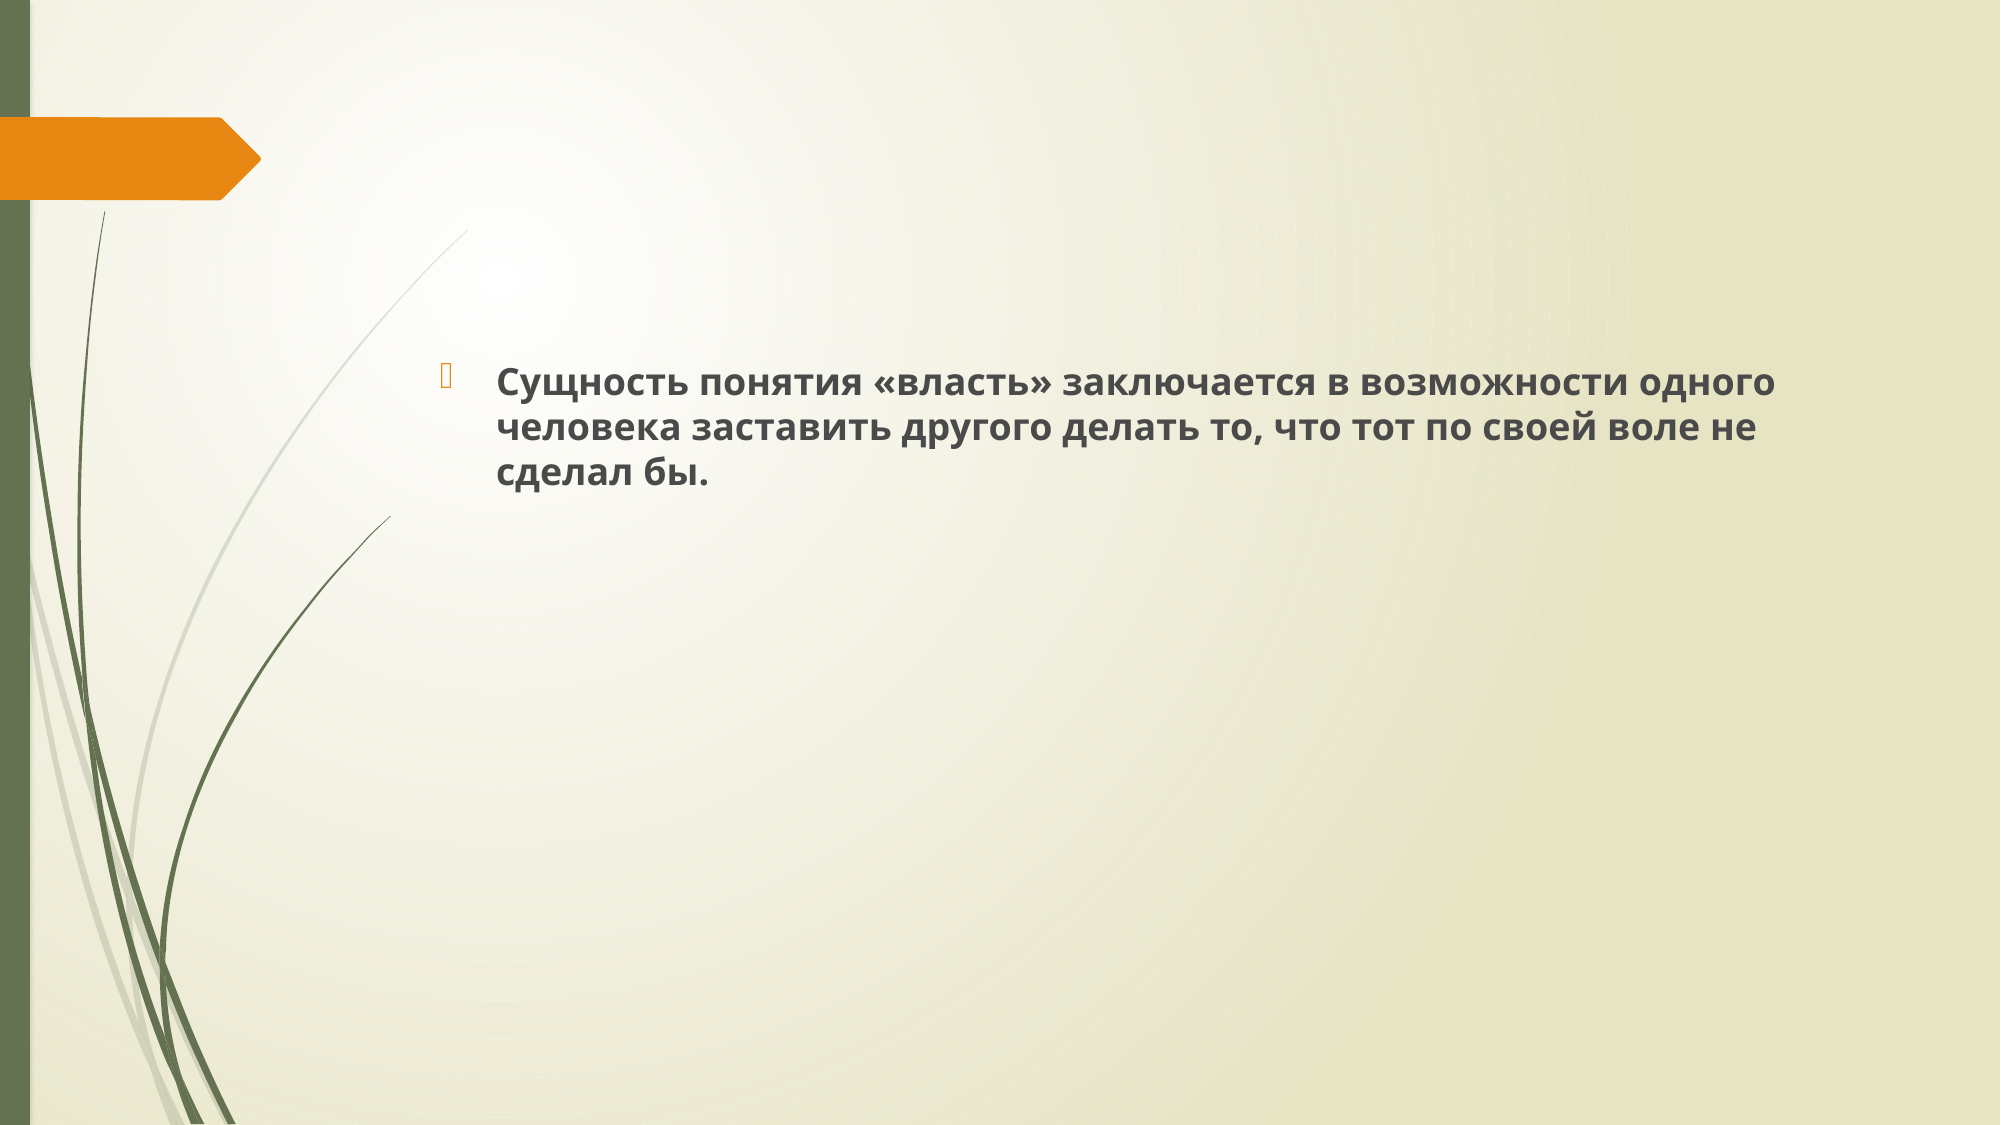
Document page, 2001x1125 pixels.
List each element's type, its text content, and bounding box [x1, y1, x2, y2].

list Сущность понятия «власть» заключается в возможности одного человека заставить другого делать то, что тот по своей воле не сделал бы. [424, 350, 1888, 970]
